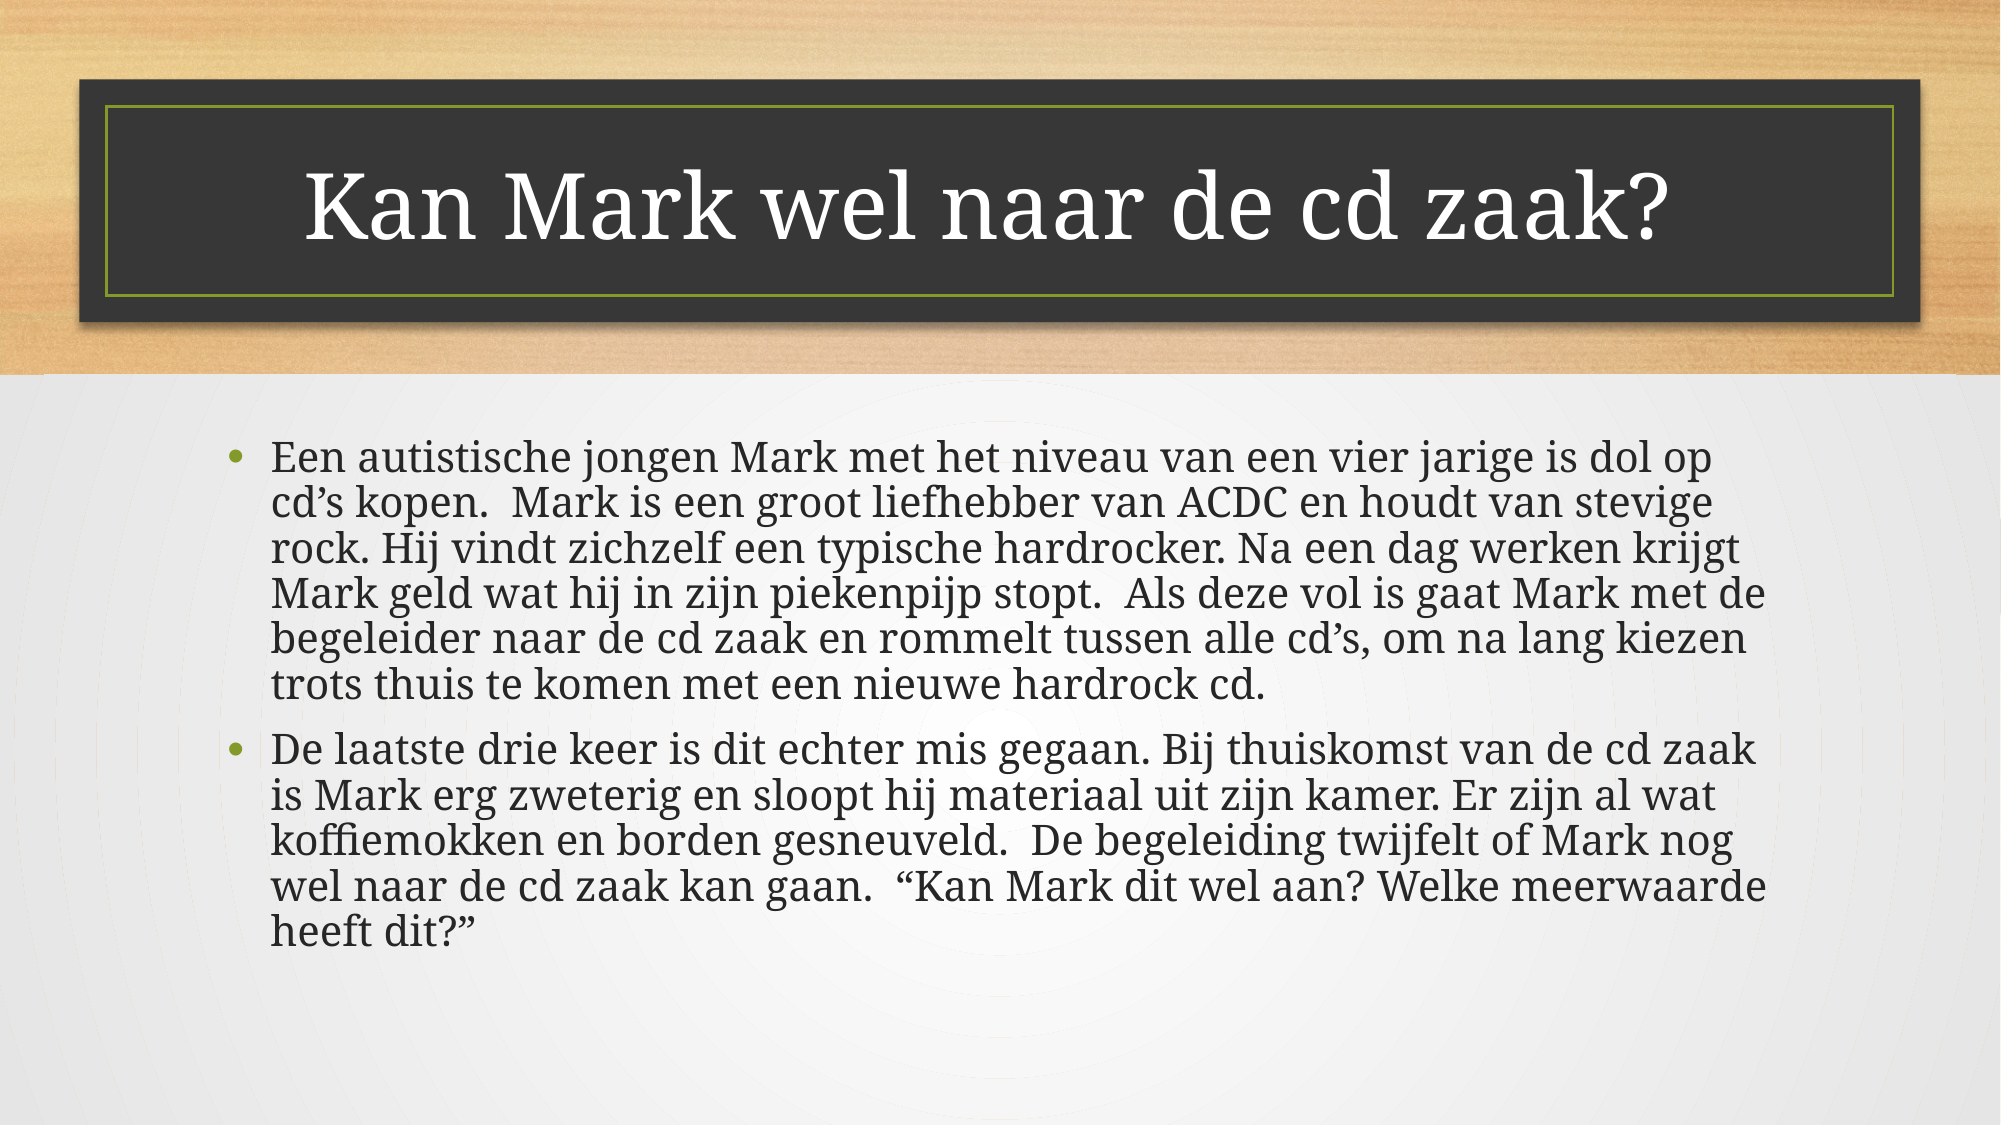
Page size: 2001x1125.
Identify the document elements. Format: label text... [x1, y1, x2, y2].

text_box [78, 78, 1922, 323]
text_box [106, 106, 1894, 296]
list Een autistische jongen Mark met het niveau van een vier jarige is dol op cd’s kopen. Mark is een groot liefhebber van ACDC en houdt van stevige rock. Hij vindt zichzelf een typische hardrocker. Na een dag werken krijgt Mark geld wat hij in zijn piekenpijp stopt. Als deze vol is gaat Mark met de begeleider naar de cd zaak en rommelt tussen alle cd’s, om na lang kiezen trots thuis te komen met een nieuwe hardrock cd. De laatste drie keer is dit echter mis gegaan. Bij thuiskomst van de cd zaak is Mark erg zweterig en sloopt hij materiaal uit zijn kamer. Er zijn al wat koffiemokken en borden gesneuveld. De begeleiding twijfelt of Mark nog wel naar de cd zaak kan gaan. “Kan Mark dit wel aan? Welke meerwaarde heeft dit?” [212, 428, 1788, 964]
text_box [0, 374, 2000, 1125]
text_box [0, 0, 2000, 374]
